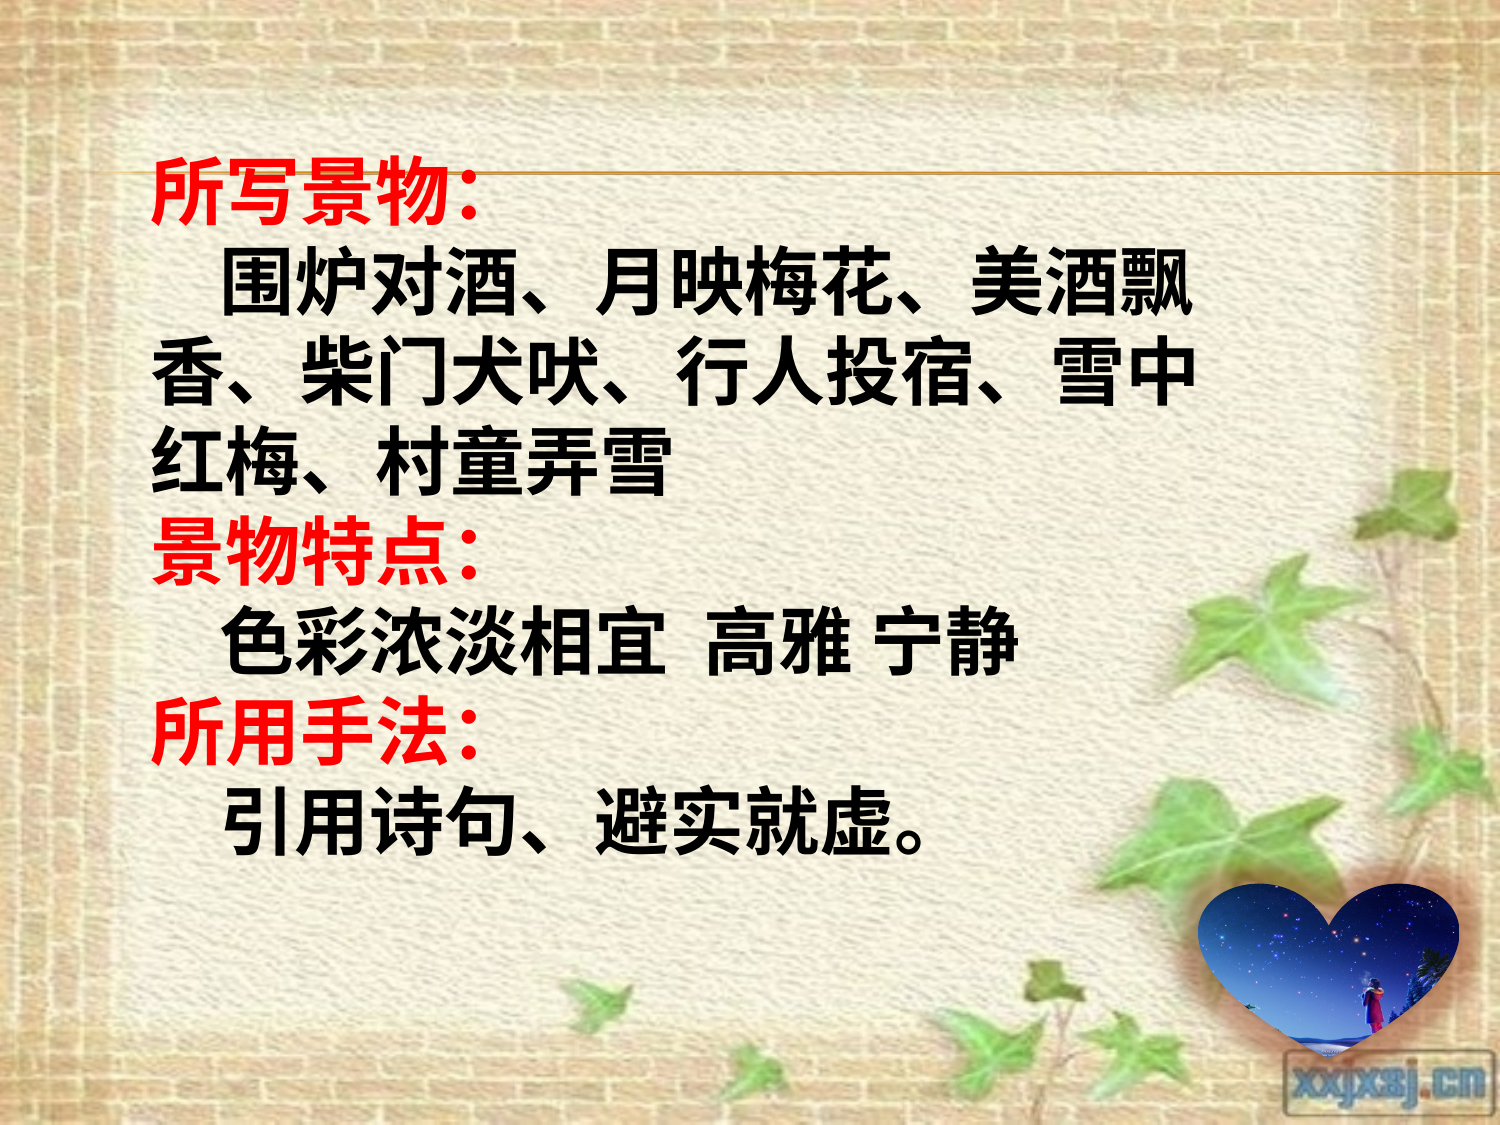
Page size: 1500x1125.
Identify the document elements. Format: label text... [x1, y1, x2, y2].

text_box [1195, 881, 1462, 1061]
text_box 所写景物： 围炉对酒、月映梅花、美酒飘香、柴门犬吠、行人投宿、雪中红梅、村童弄雪 景物特点： 色彩浓淡相宜 高雅 宁静 所用手法： 引用诗句、避实就虚。 [135, 137, 1282, 872]
picture [0, 0, 1500, 1125]
